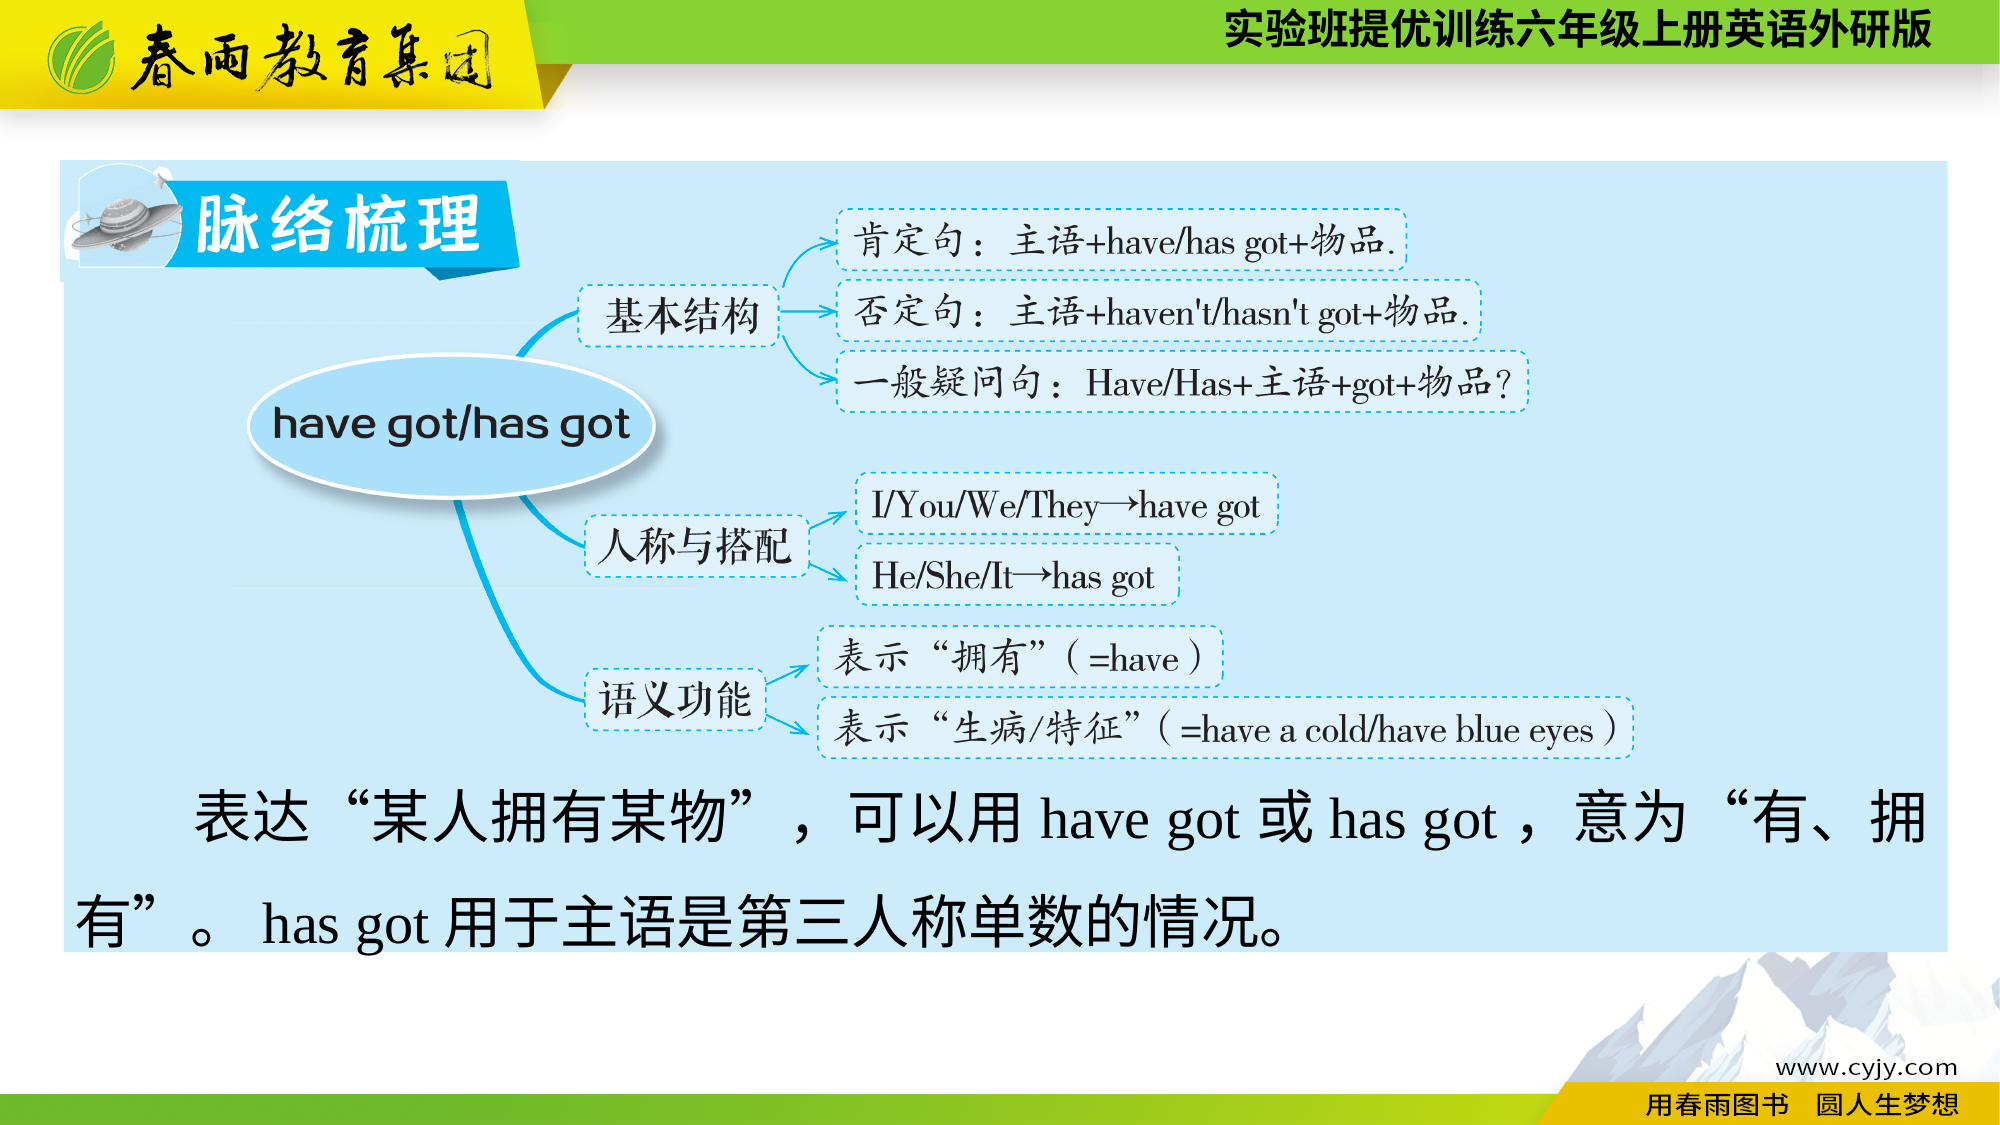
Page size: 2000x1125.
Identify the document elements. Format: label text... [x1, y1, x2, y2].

list 表达“某人拥有某物”，可以用have got或has got，意为“有、拥有”。has got用于主语是第三人称单数的情况。 [59, 737, 1944, 952]
text_box [63, 160, 1948, 953]
picture [0, 0, 2000, 1125]
